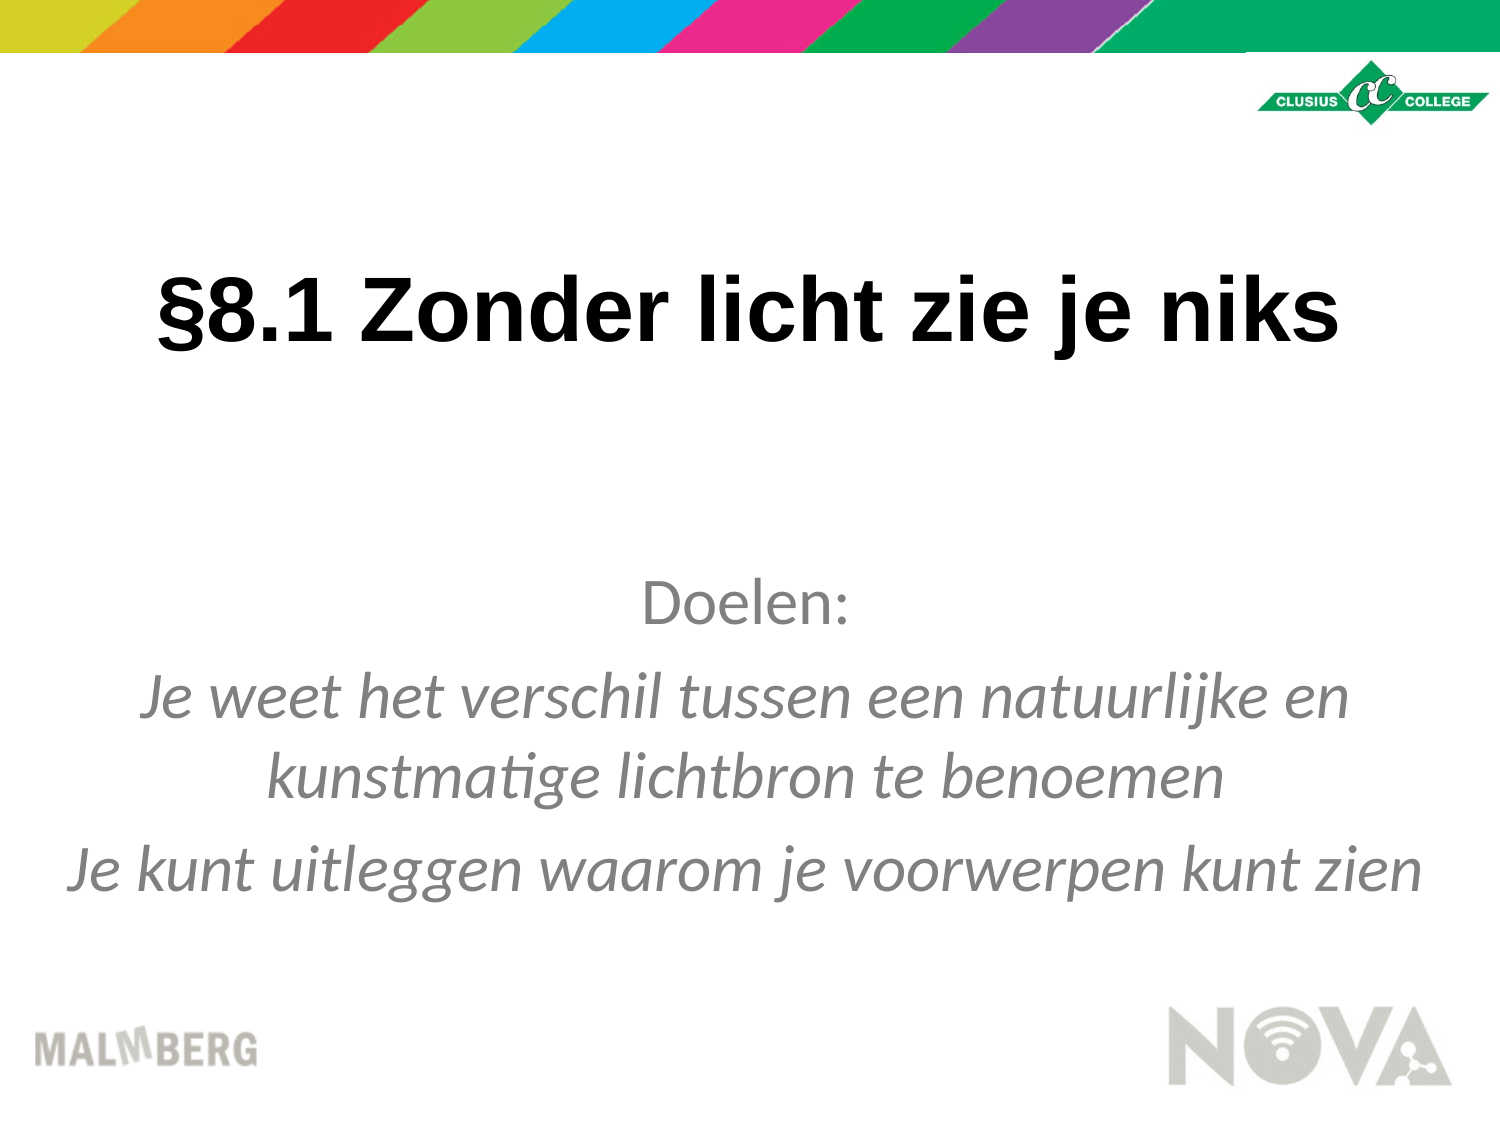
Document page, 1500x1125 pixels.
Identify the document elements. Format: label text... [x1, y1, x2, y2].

title §8.1 Zonder licht zie je niks [112, 184, 1388, 426]
subtitle Doelen: Je weet het verschil tussen een natuurlijke en kunstmatige lichtbron te benoemen Je kunt uitleggen waarom je voorwerpen kunt zien [34, 550, 1459, 925]
picture [0, 0, 573, 53]
picture [34, 1024, 260, 1068]
picture [1164, 984, 1459, 1108]
picture [658, 0, 1500, 133]
